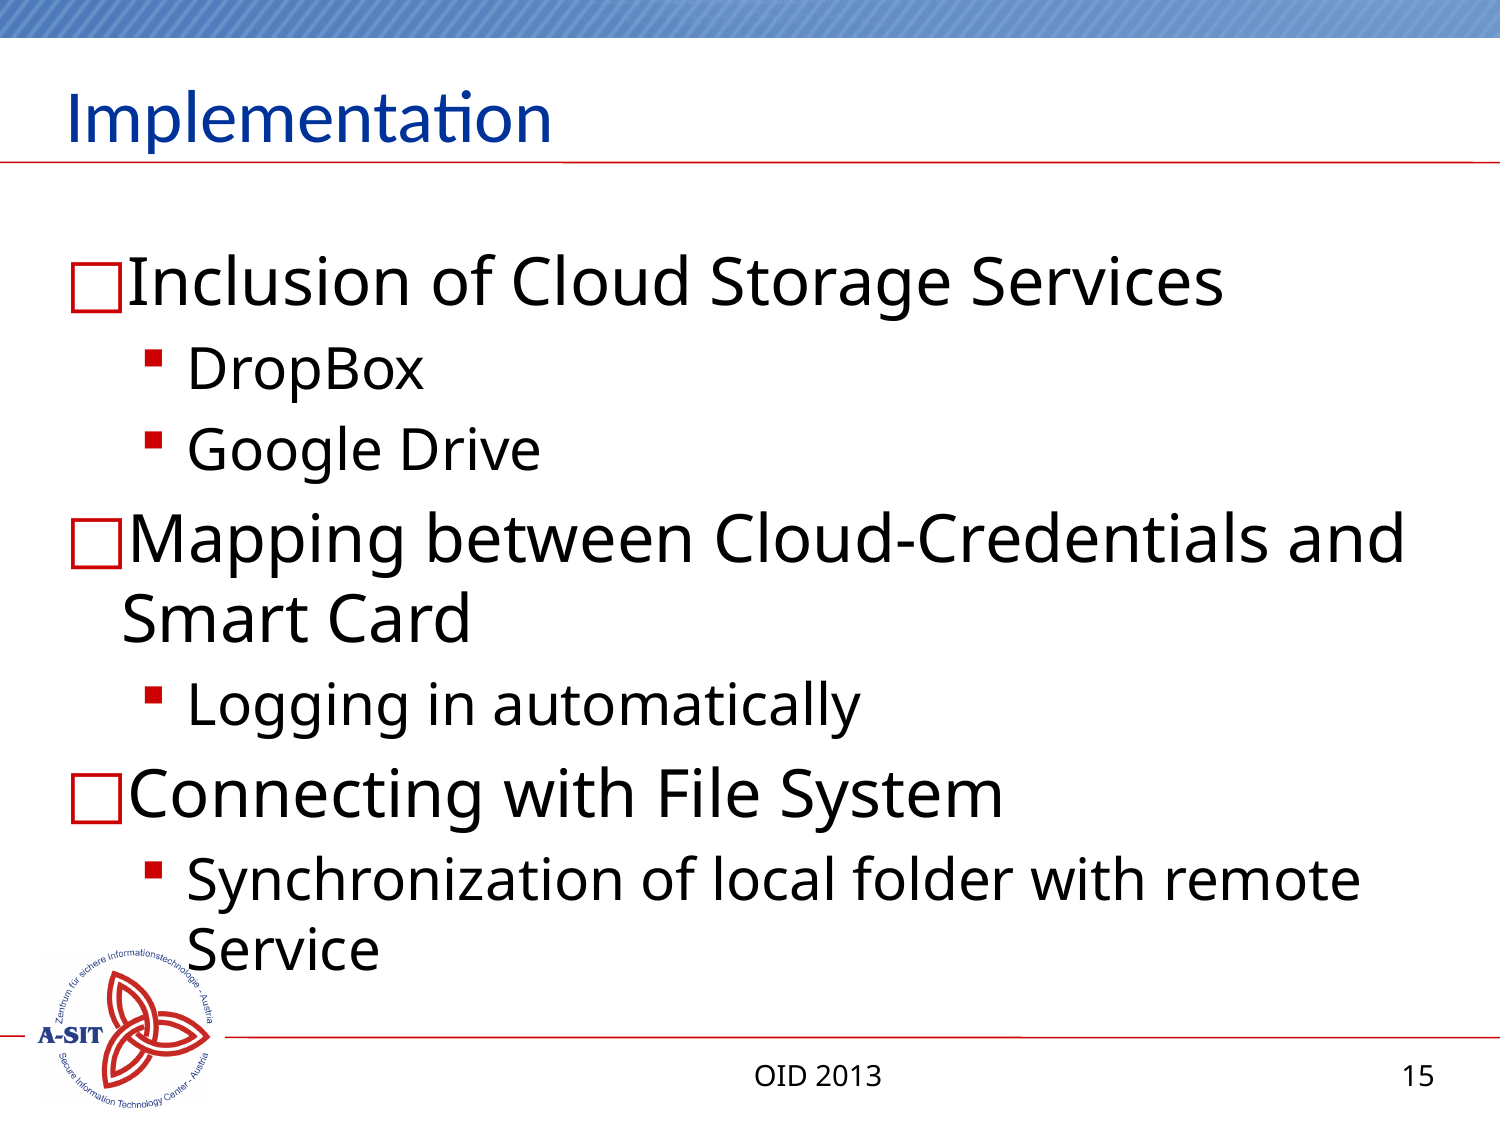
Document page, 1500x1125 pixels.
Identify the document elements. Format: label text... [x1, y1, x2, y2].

list Inclusion of Cloud Storage Services DropBox Google Drive Mapping between Cloud-Credentials and Smart Card Logging in automatically Connecting with File System Synchronization of local folder with remote Service [50, 231, 1450, 1000]
title Implementation [50, 50, 1450, 175]
picture [37, 949, 213, 1108]
footer OID 2013 [225, 1050, 1340, 1125]
slide_number 15 [1340, 1050, 1450, 1125]
picture [0, 0, 1500, 38]
